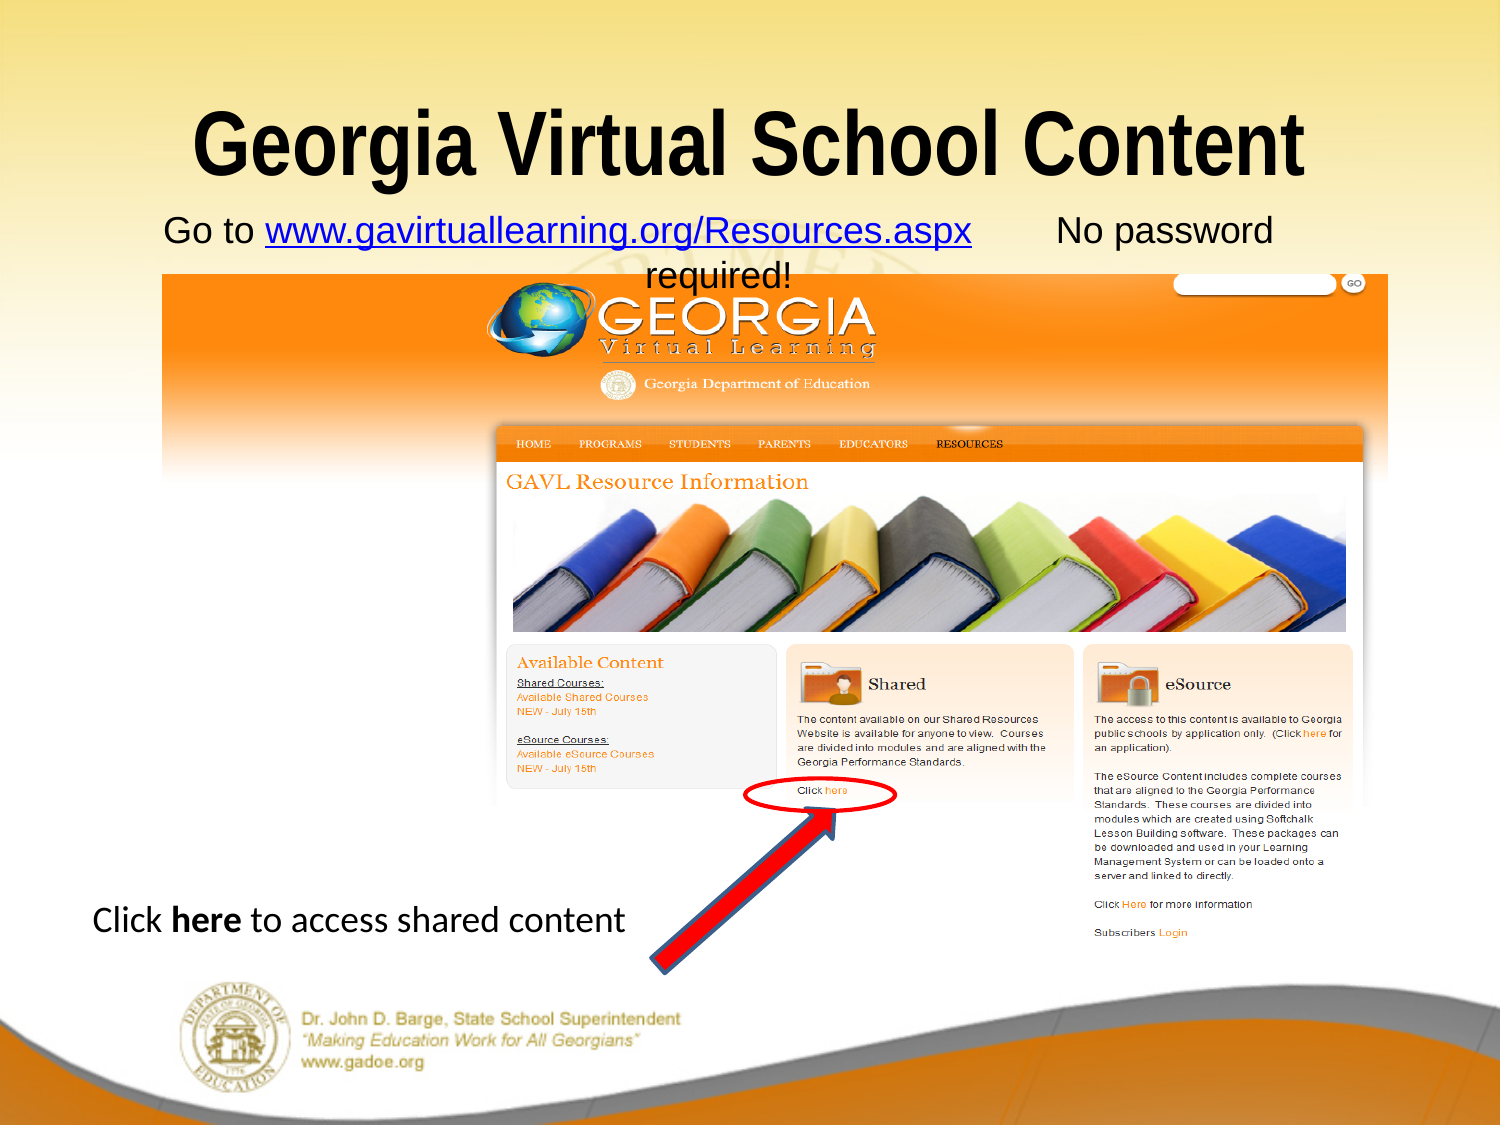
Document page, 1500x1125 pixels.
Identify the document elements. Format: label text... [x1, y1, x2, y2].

text_box Go to www.gavirtuallearning.org/Resources.aspx No password required! [74, 198, 1363, 394]
text_box Click here to access shared content [77, 887, 157, 948]
text_box [649, 956, 688, 976]
picture [0, 0, 1500, 1125]
title Georgia Virtual School Content [74, 44, 1426, 233]
